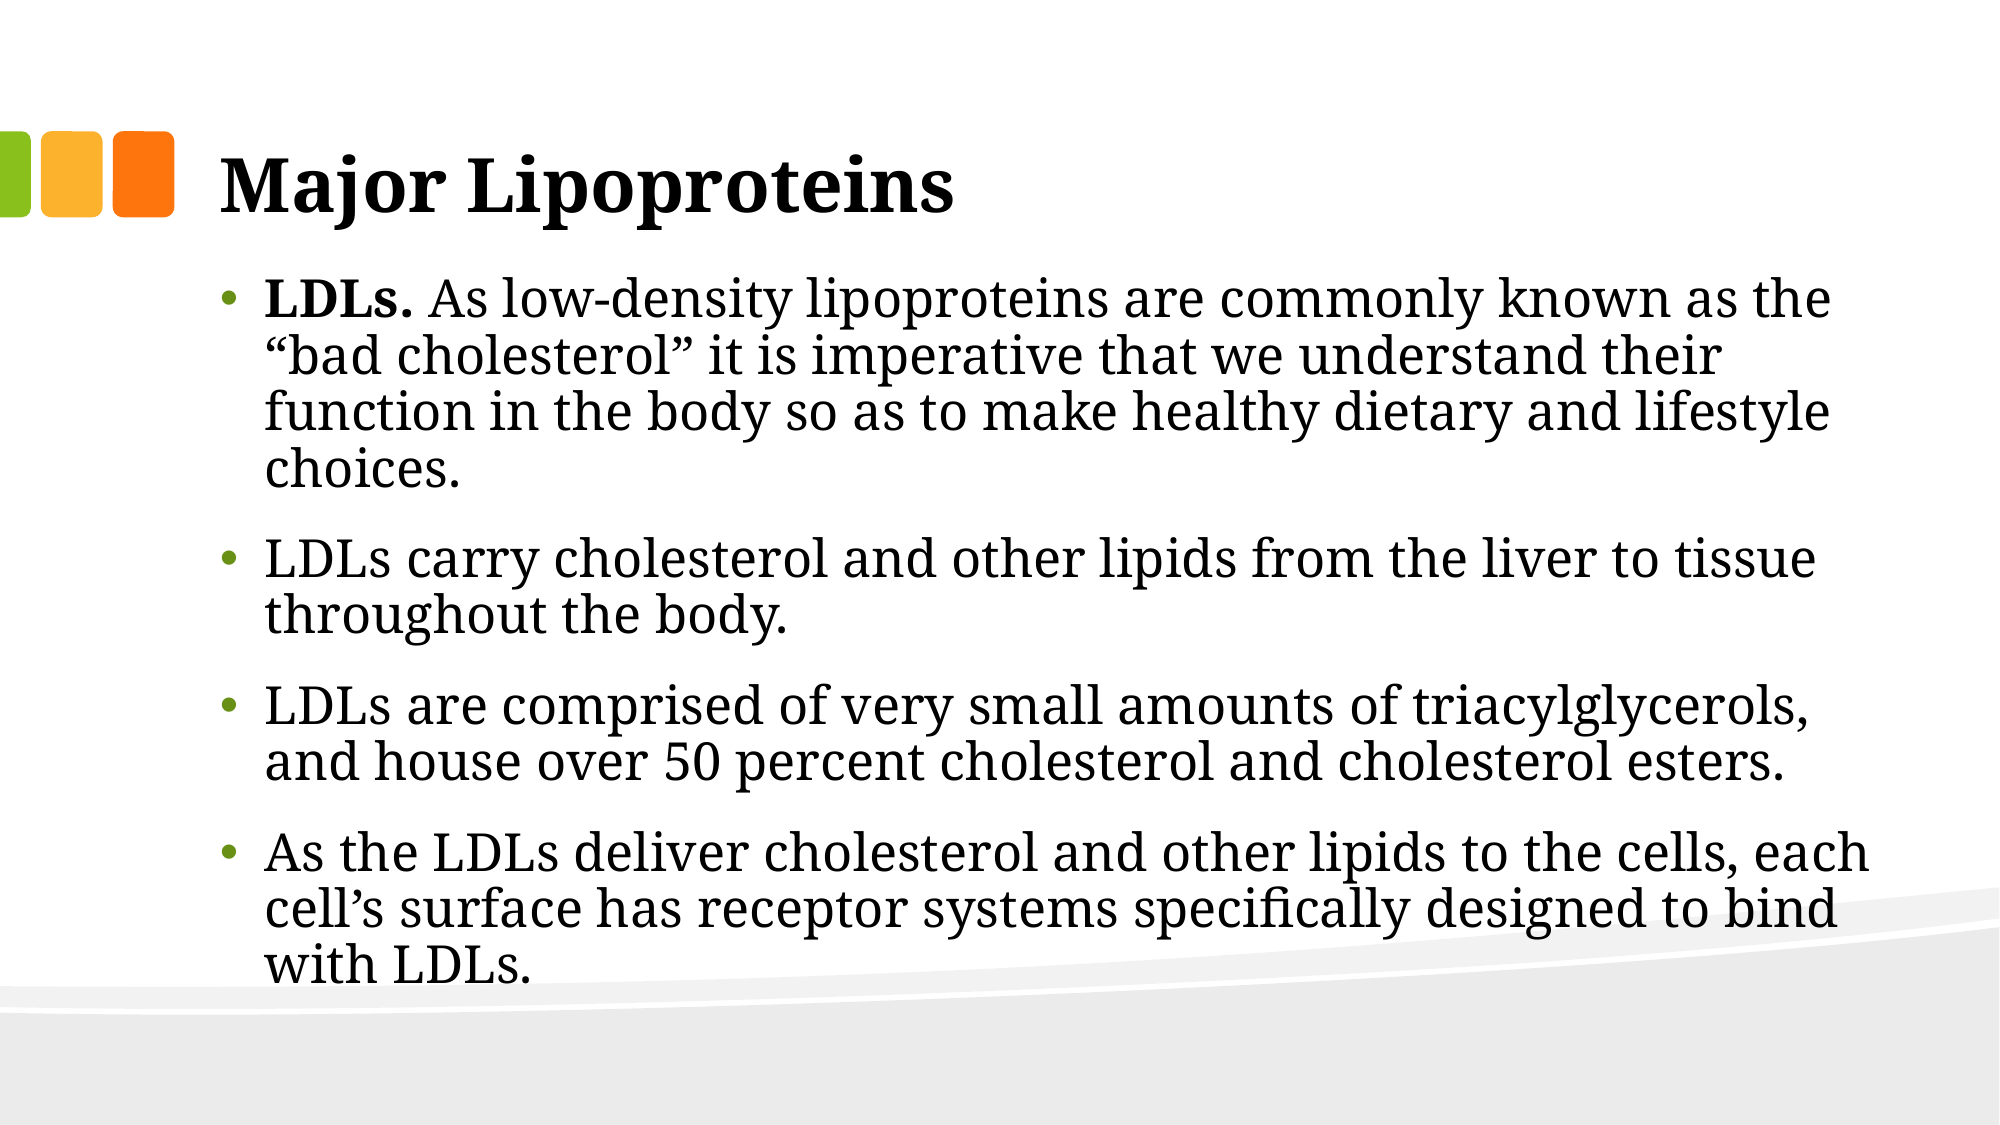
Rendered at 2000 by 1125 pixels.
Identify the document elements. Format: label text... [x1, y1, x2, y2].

title Major Lipoproteins [199, 24, 1800, 238]
list LDLs. As low-density lipoproteins are commonly known as the “bad cholesterol” it is imperative that we understand their function in the body so as to make healthy dietary and lifestyle choices. LDLs carry cholesterol and other lipids from the liver to tissue throughout the body. LDLs are comprised of very small amounts of triacylglycerols, and house over 50 percent cholesterol and cholesterol esters. As the LDLs deliver cholesterol and other lipids to the cells, each cell’s surface has receptor systems specifically designed to bind with LDLs. [199, 262, 1913, 1013]
